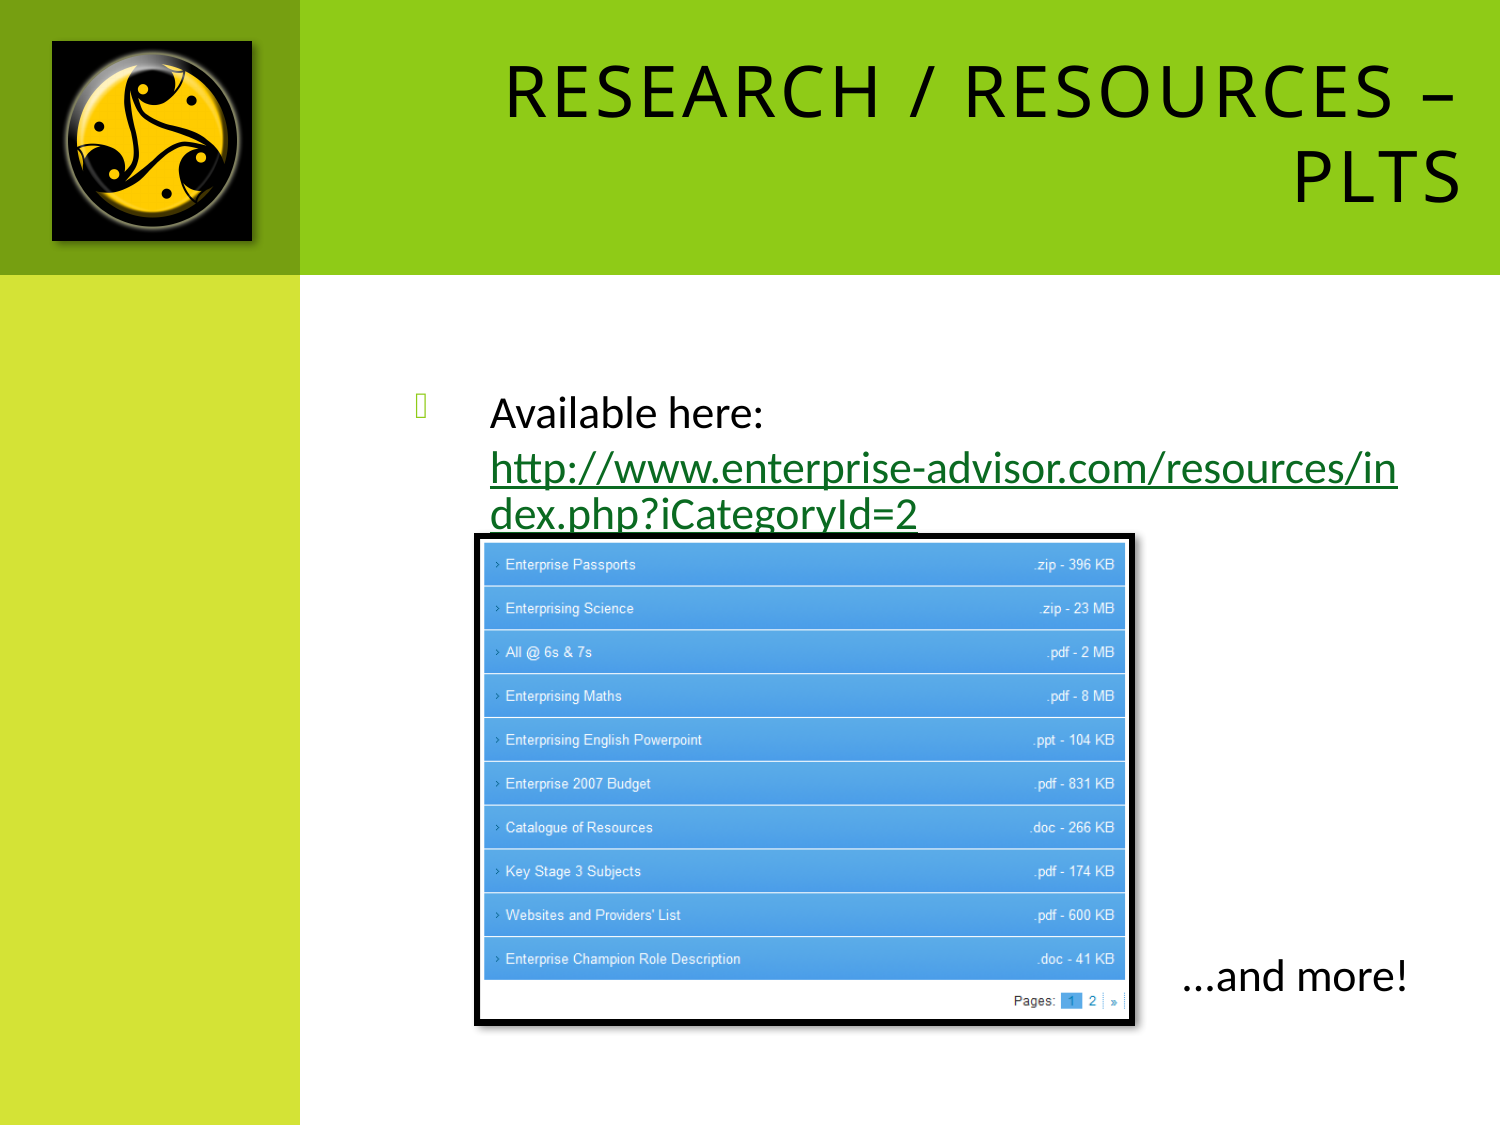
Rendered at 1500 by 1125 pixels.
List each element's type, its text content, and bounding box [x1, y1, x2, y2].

picture [480, 538, 1130, 1020]
picture [58, 46, 247, 235]
list Available here: http://www.enterprise-advisor.com/resources/index.php?iCategoryId=2 ...and more! [399, 375, 1425, 1005]
title Research / Resources – PLTS [316, 37, 1477, 225]
